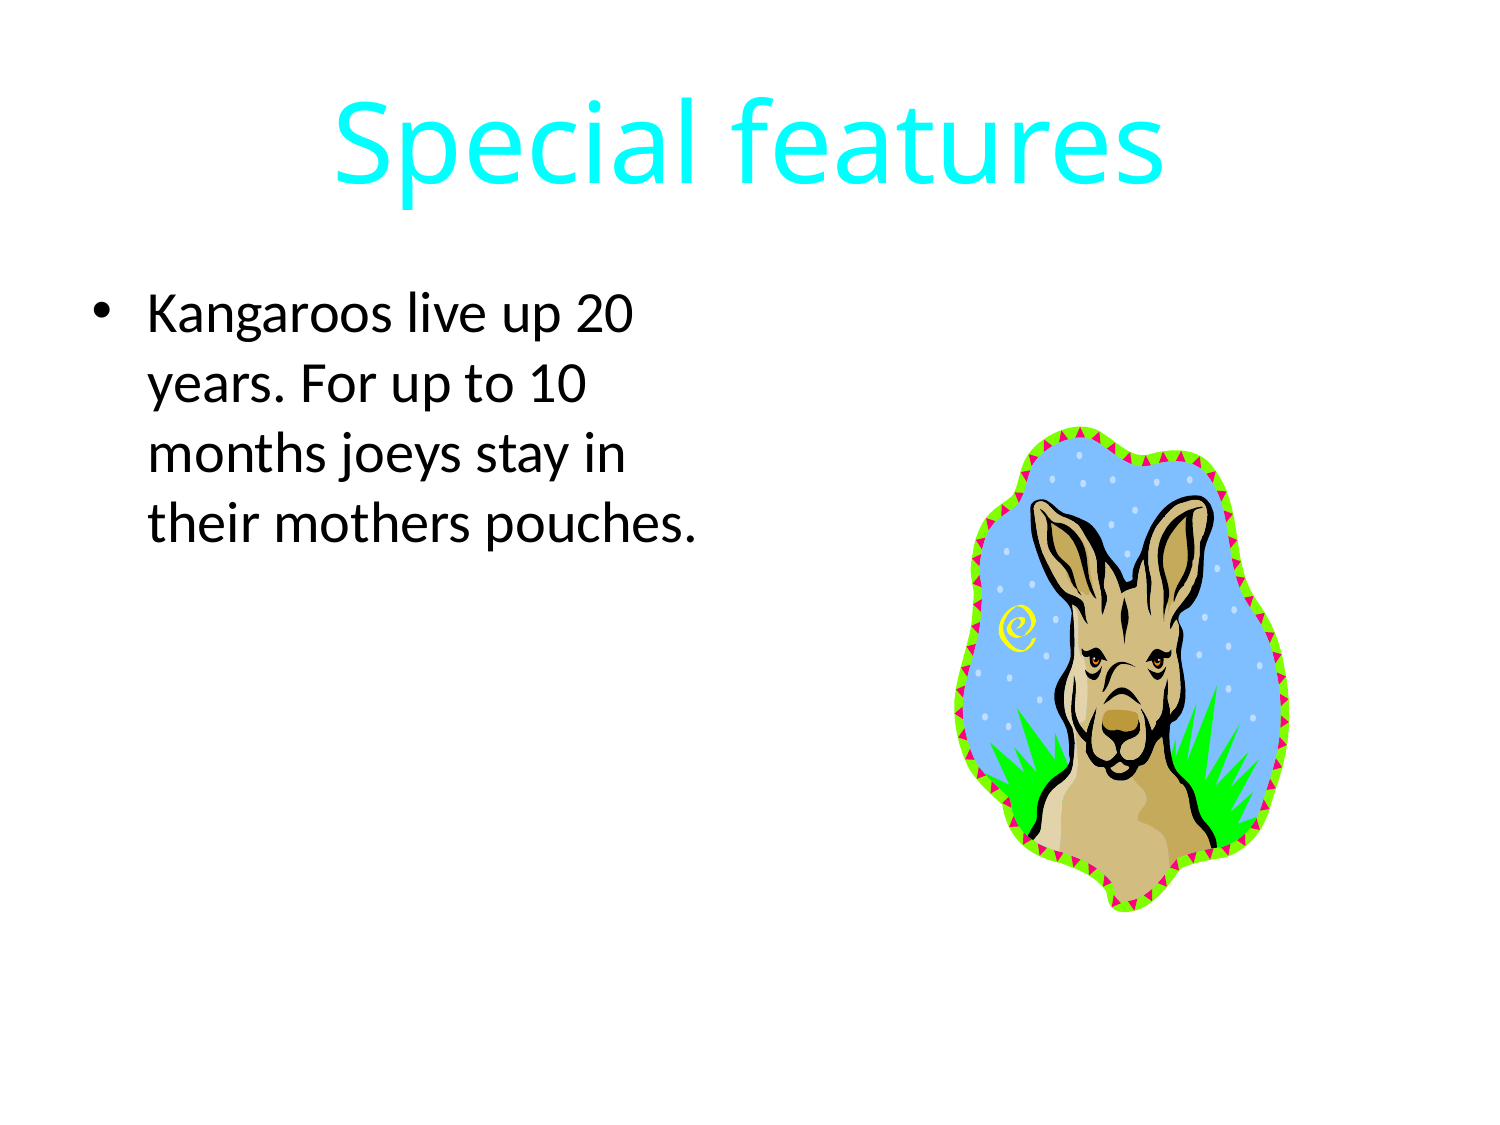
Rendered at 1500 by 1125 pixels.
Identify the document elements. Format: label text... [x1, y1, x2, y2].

picture [950, 416, 1298, 914]
title Special features [75, 45, 1425, 233]
list Kangaroos live up 20 years. For up to 10 months joeys stay in their mothers pouches. [76, 267, 740, 1010]
